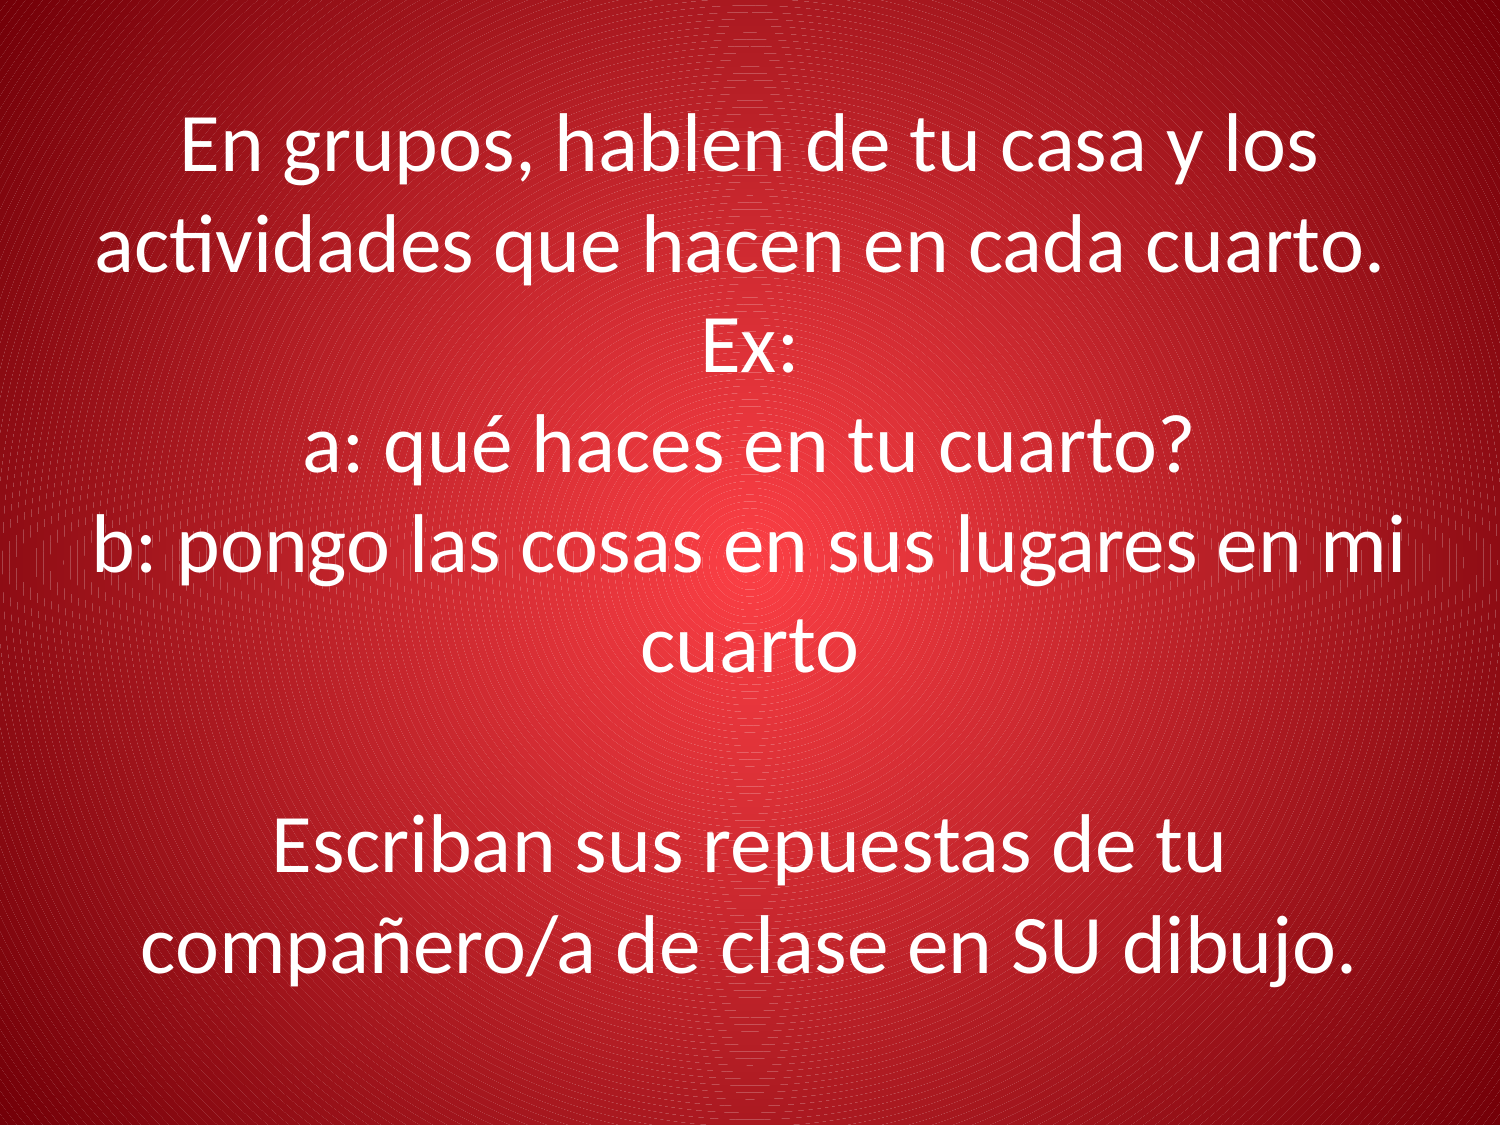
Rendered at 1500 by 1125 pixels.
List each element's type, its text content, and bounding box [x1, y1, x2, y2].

title En grupos, hablen de tu casa y los actividades que hacen en cada cuarto. Ex: a: qué haces en tu cuarto? b: pongo las cosas en sus lugares en mi cuarto Escriban sus repuestas de tu compañero/a de clase en SU dibujo. [75, 45, 1425, 1033]
